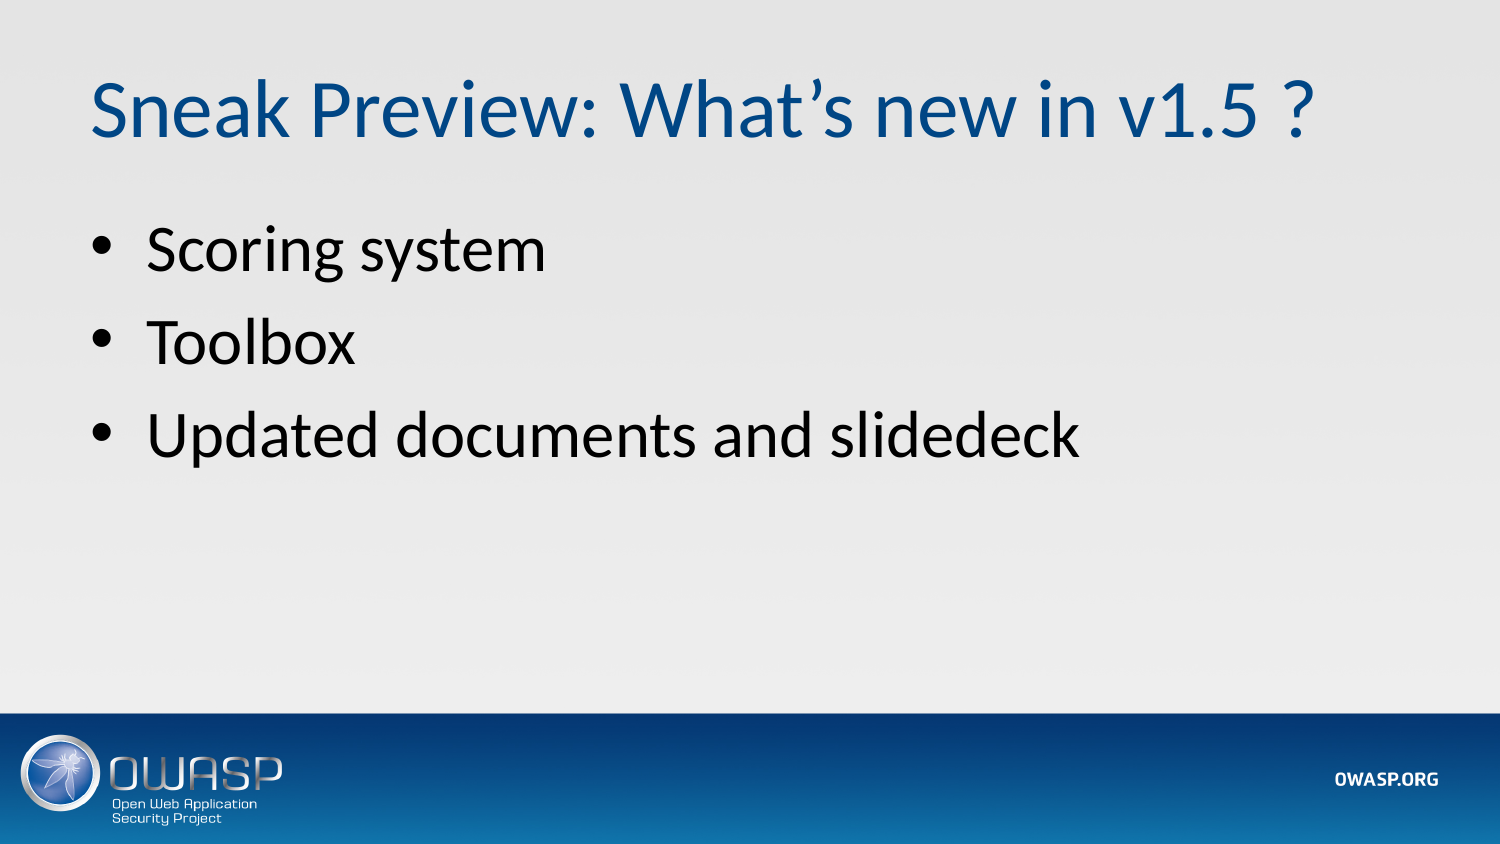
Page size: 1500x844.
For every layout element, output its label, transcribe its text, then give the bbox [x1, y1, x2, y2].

picture [0, 0, 1500, 844]
title Sneak Preview: What’s new in v1.5 ? [75, 33, 1425, 175]
list Scoring system Toolbox Updated documents and slidedeck [75, 196, 1425, 705]
